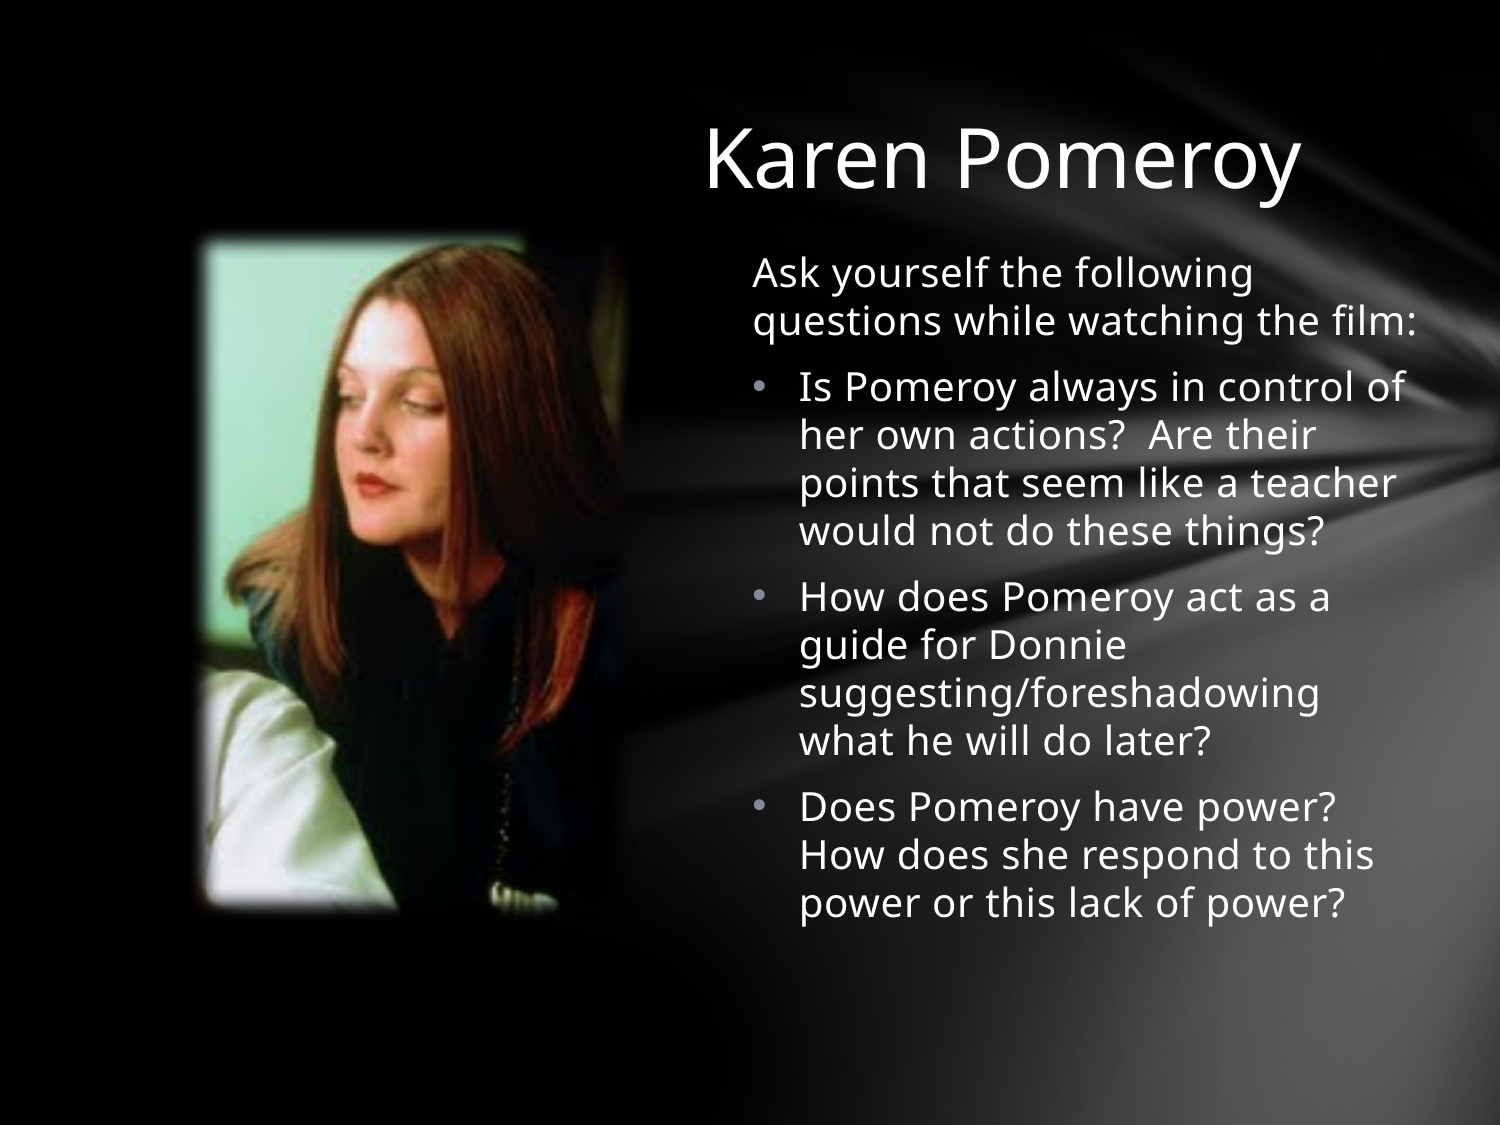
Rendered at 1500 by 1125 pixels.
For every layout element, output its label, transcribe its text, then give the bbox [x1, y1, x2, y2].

list Ask yourself the following questions while watching the film: Is Pomeroy always in control of her own actions? Are their points that seem like a teacher would not do these things? How does Pomeroy act as a guide for Donnie suggesting/foreshadowing what he will do later? Does Pomeroy have power? How does she respond to this power or this lack of power? [737, 239, 1442, 944]
title Karen Pomeroy [57, 37, 1318, 213]
picture [187, 224, 638, 922]
